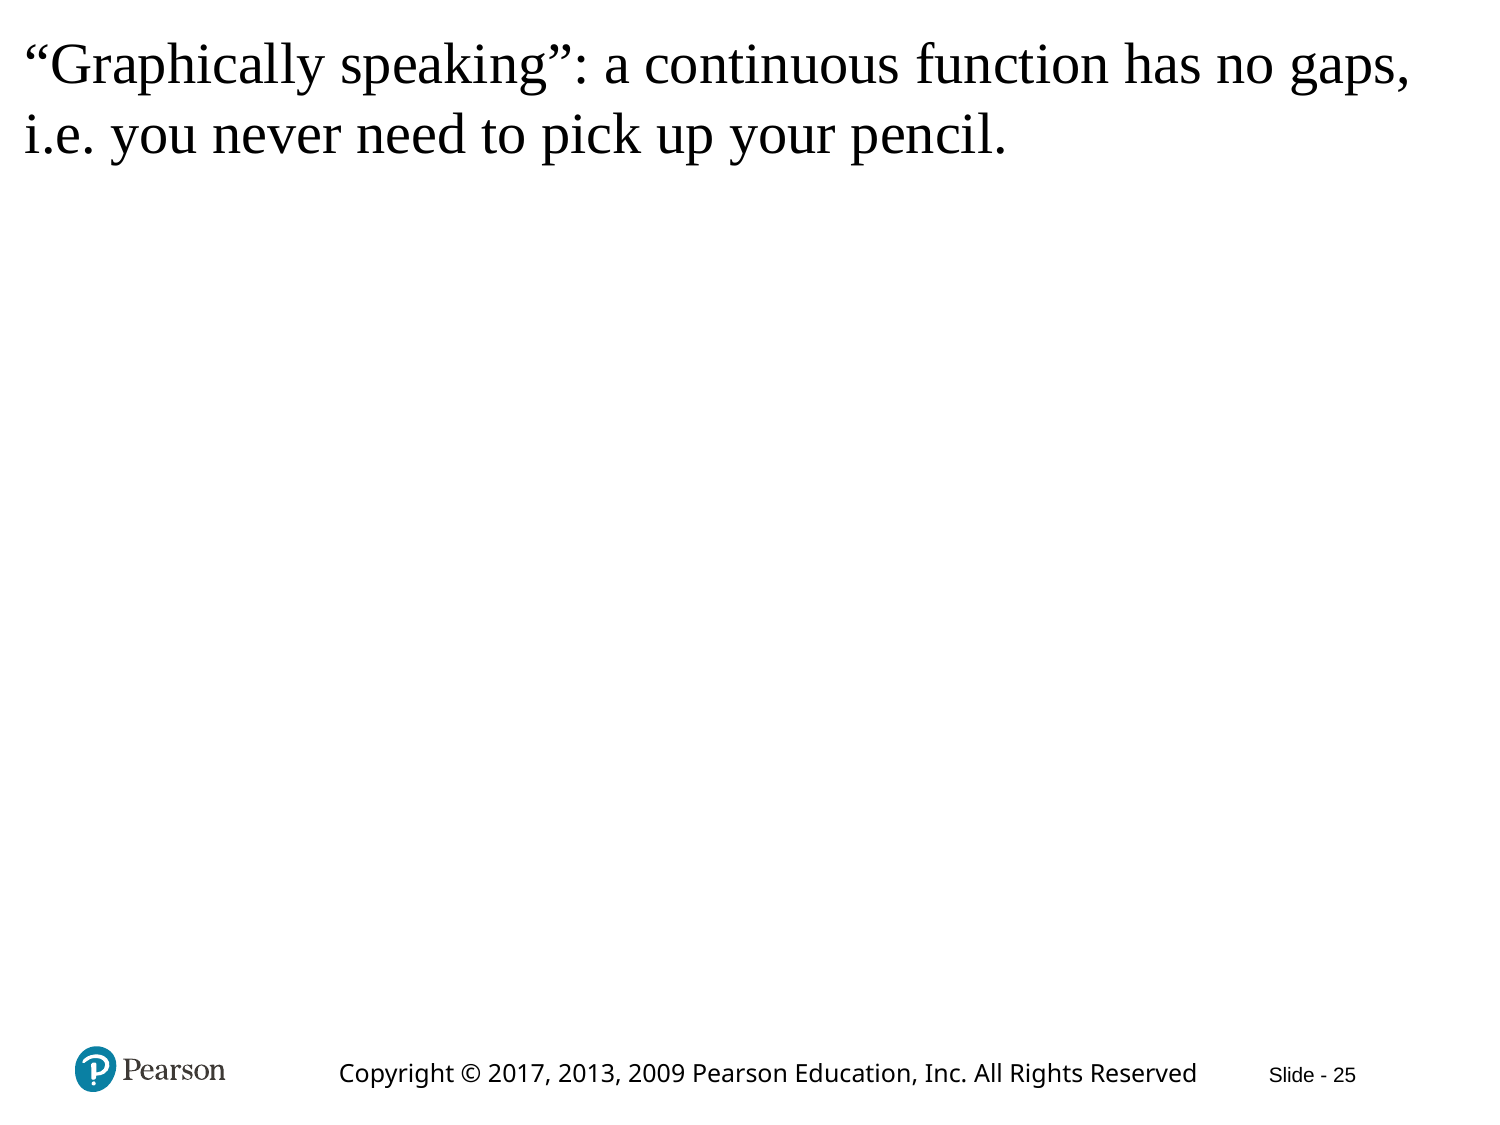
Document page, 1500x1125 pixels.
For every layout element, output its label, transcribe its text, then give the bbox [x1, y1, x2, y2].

list “Graphically speaking”: a continuous function has no gaps, i.e. you never need to pick up your pencil. [24, 24, 1475, 1038]
